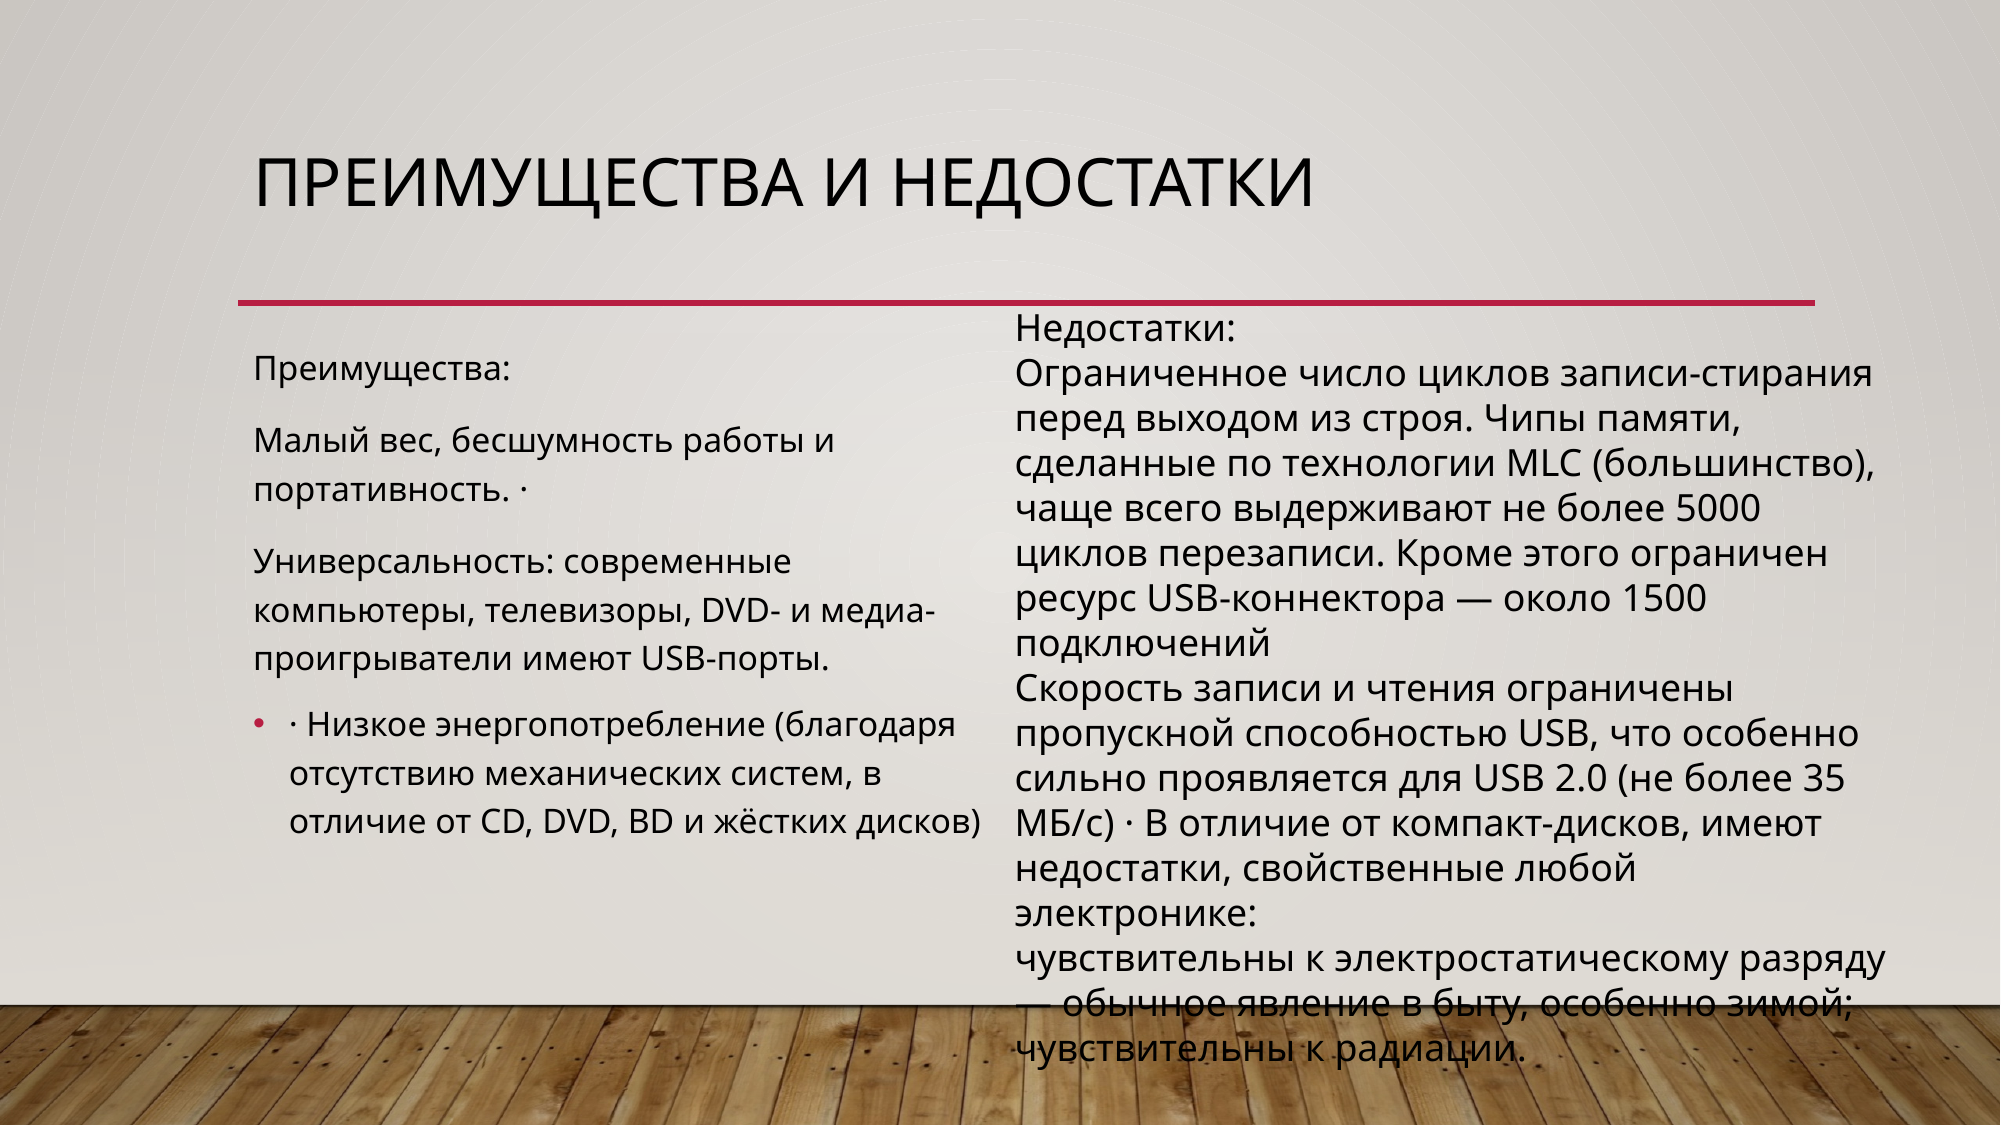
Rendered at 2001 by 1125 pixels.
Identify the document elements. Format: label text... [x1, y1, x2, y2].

picture [0, 1005, 2000, 1125]
text_box Недостатки: Ограниченное число циклов записи-стирания перед выходом из строя. Чипы памяти, сделанные по технологии MLC (большинство), чаще всего выдерживают не более 5000 циклов перезаписи. Кроме этого ограничен ресурс USB-коннектора — около 1500 подключений Скорость записи и чтения ограничены пропускной способностью USB, что особенно сильно проявляется для USB 2.0 (не более 35 МБ/с) · В отличие от компакт-дисков, имеют недостатки, свойственные любой электронике: чувствительны к электростатическому разряду — обычное явление в быту, особенно зимой; чувствительны к радиации. [999, 296, 1905, 1076]
list Преимущества: Малый вес, бесшумность работы и портативность. · Универсальность: современные компьютеры, телевизоры, DVD- и медиа-проигрыватели имеют USB-порты. · Низкое энергопотребление (благодаря отсутствию механических систем, в отличие от CD, DVD, BD и жёстких дисков) [238, 330, 999, 897]
title Преимущества и недостатки [238, 131, 1814, 305]
